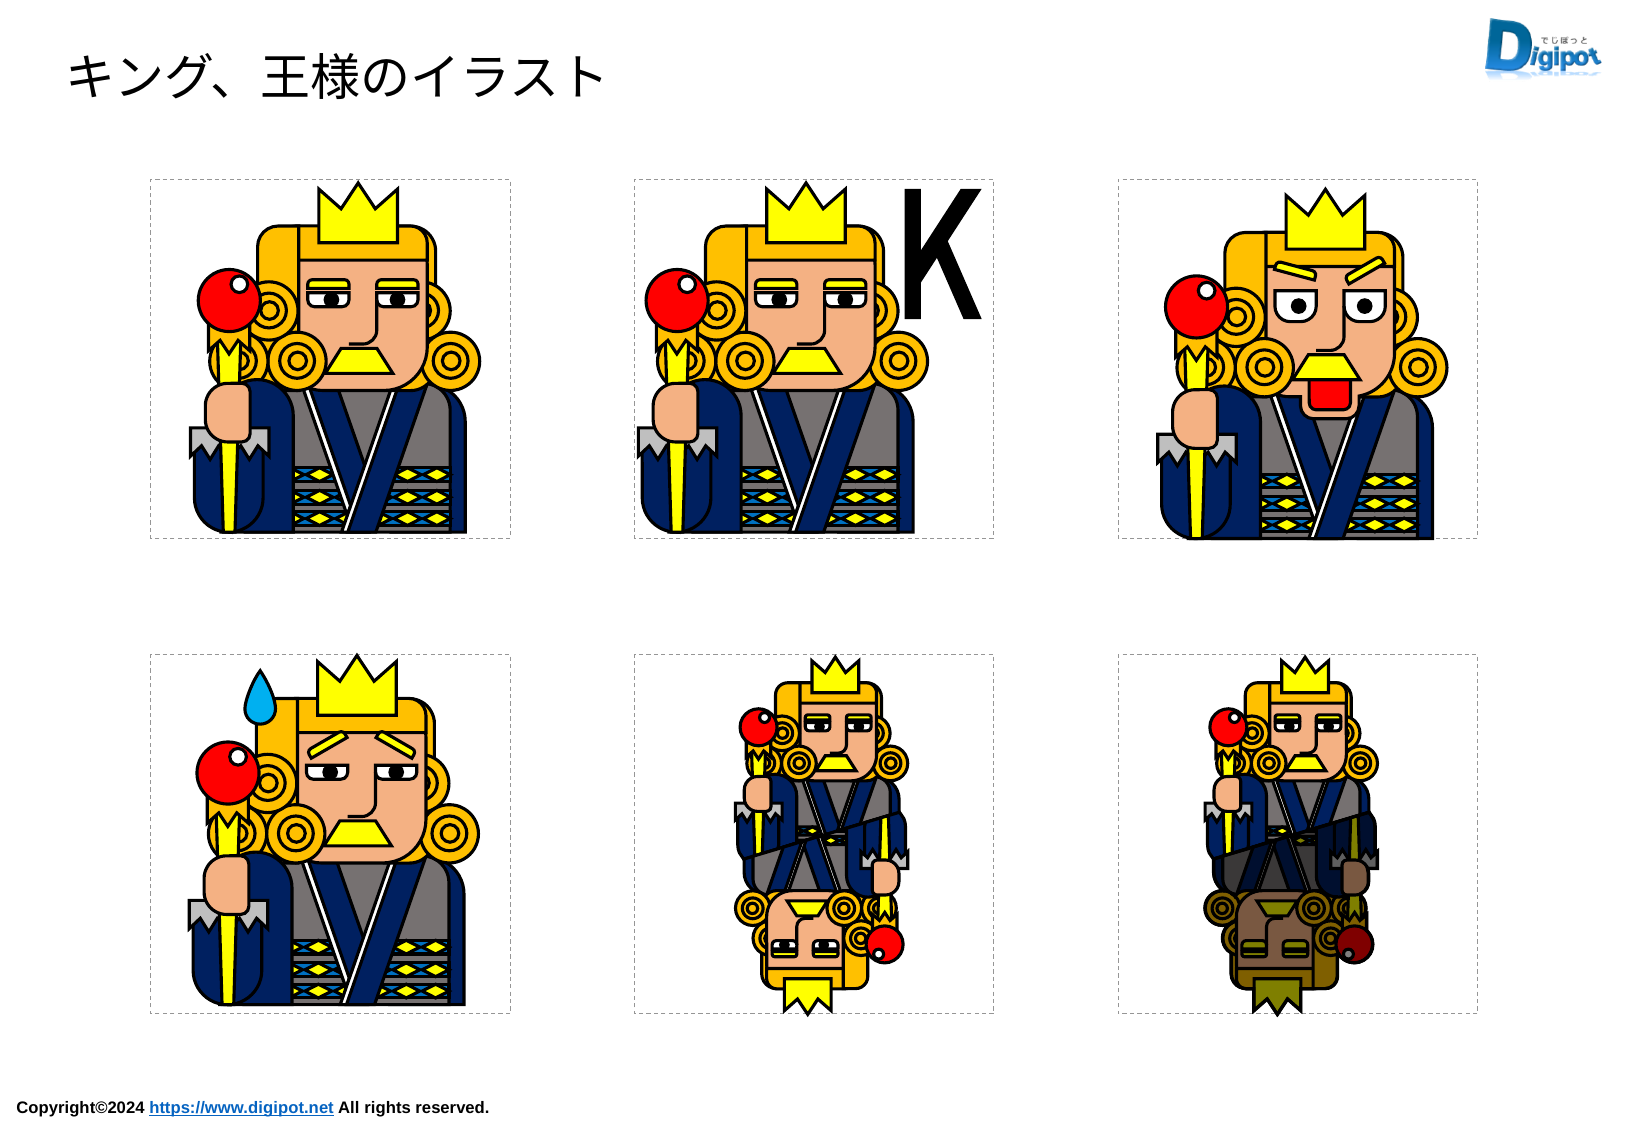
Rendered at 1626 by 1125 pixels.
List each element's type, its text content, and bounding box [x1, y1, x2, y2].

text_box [638, 182, 982, 533]
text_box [189, 655, 479, 1005]
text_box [190, 182, 480, 533]
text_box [1204, 657, 1378, 1015]
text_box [735, 657, 908, 1015]
text_box キング、王様のイラスト [51, 38, 625, 113]
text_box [1157, 189, 1447, 539]
picture [1485, 18, 1602, 82]
